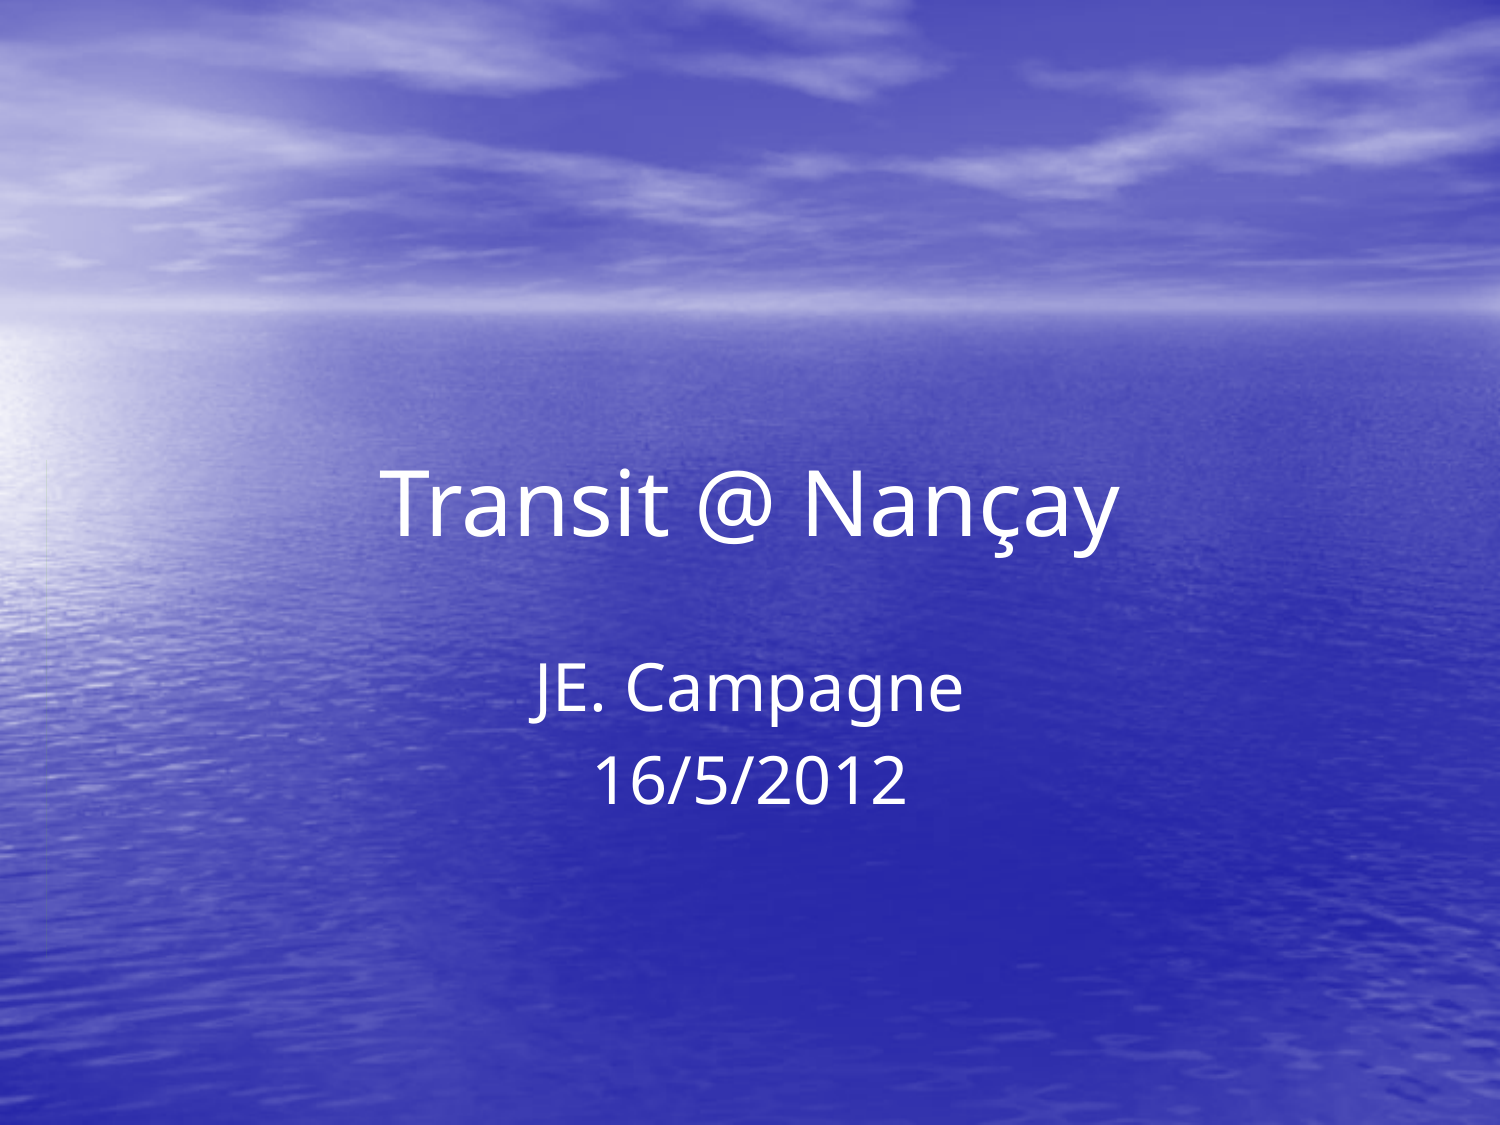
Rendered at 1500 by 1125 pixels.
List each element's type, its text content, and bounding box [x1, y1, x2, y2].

subtitle JE. Campagne 16/5/2012 [224, 637, 1276, 926]
title Transit @ Nançay [112, 327, 1388, 563]
